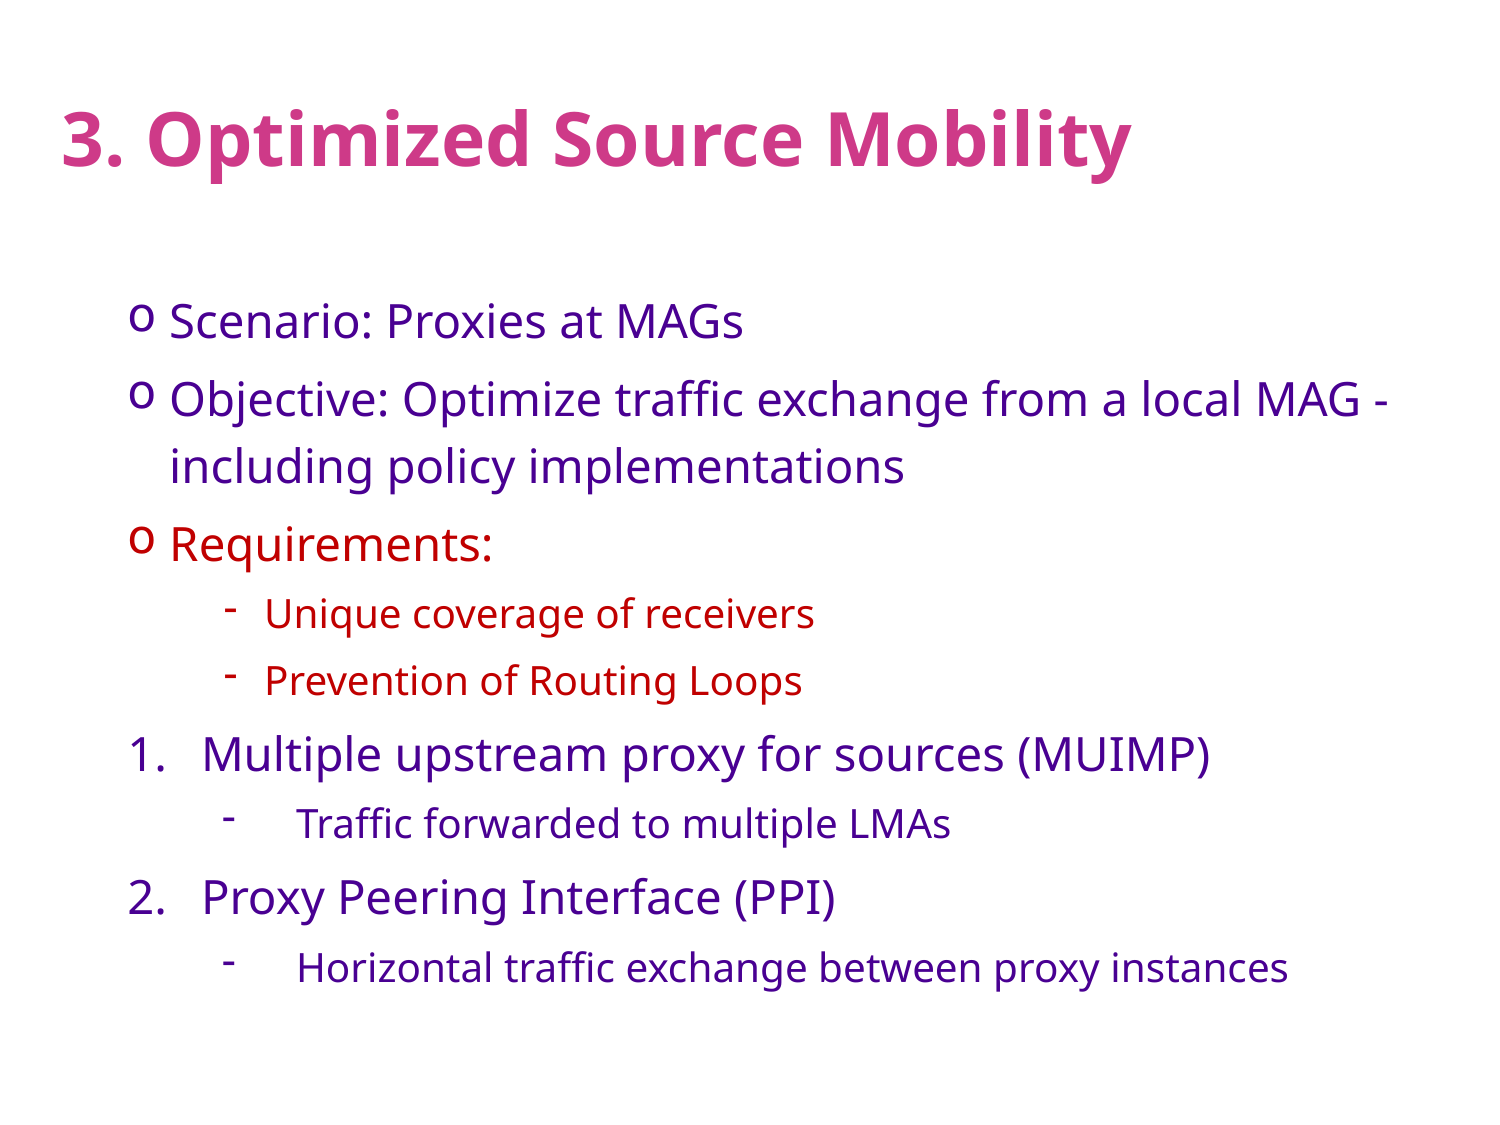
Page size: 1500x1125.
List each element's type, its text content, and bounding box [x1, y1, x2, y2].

title 3. Optimized Source Mobility [46, 42, 1323, 231]
list Scenario: Proxies at MAGs Objective: Optimize traffic exchange from a local MAG - including policy implementations Requirements: Unique coverage of receivers Prevention of Routing Loops Multiple upstream proxy for sources (MUIMP) Traffic forwarded to multiple LMAs Proxy Peering Interface (PPI) Horizontal traffic exchange between proxy instances [111, 272, 1424, 1001]
